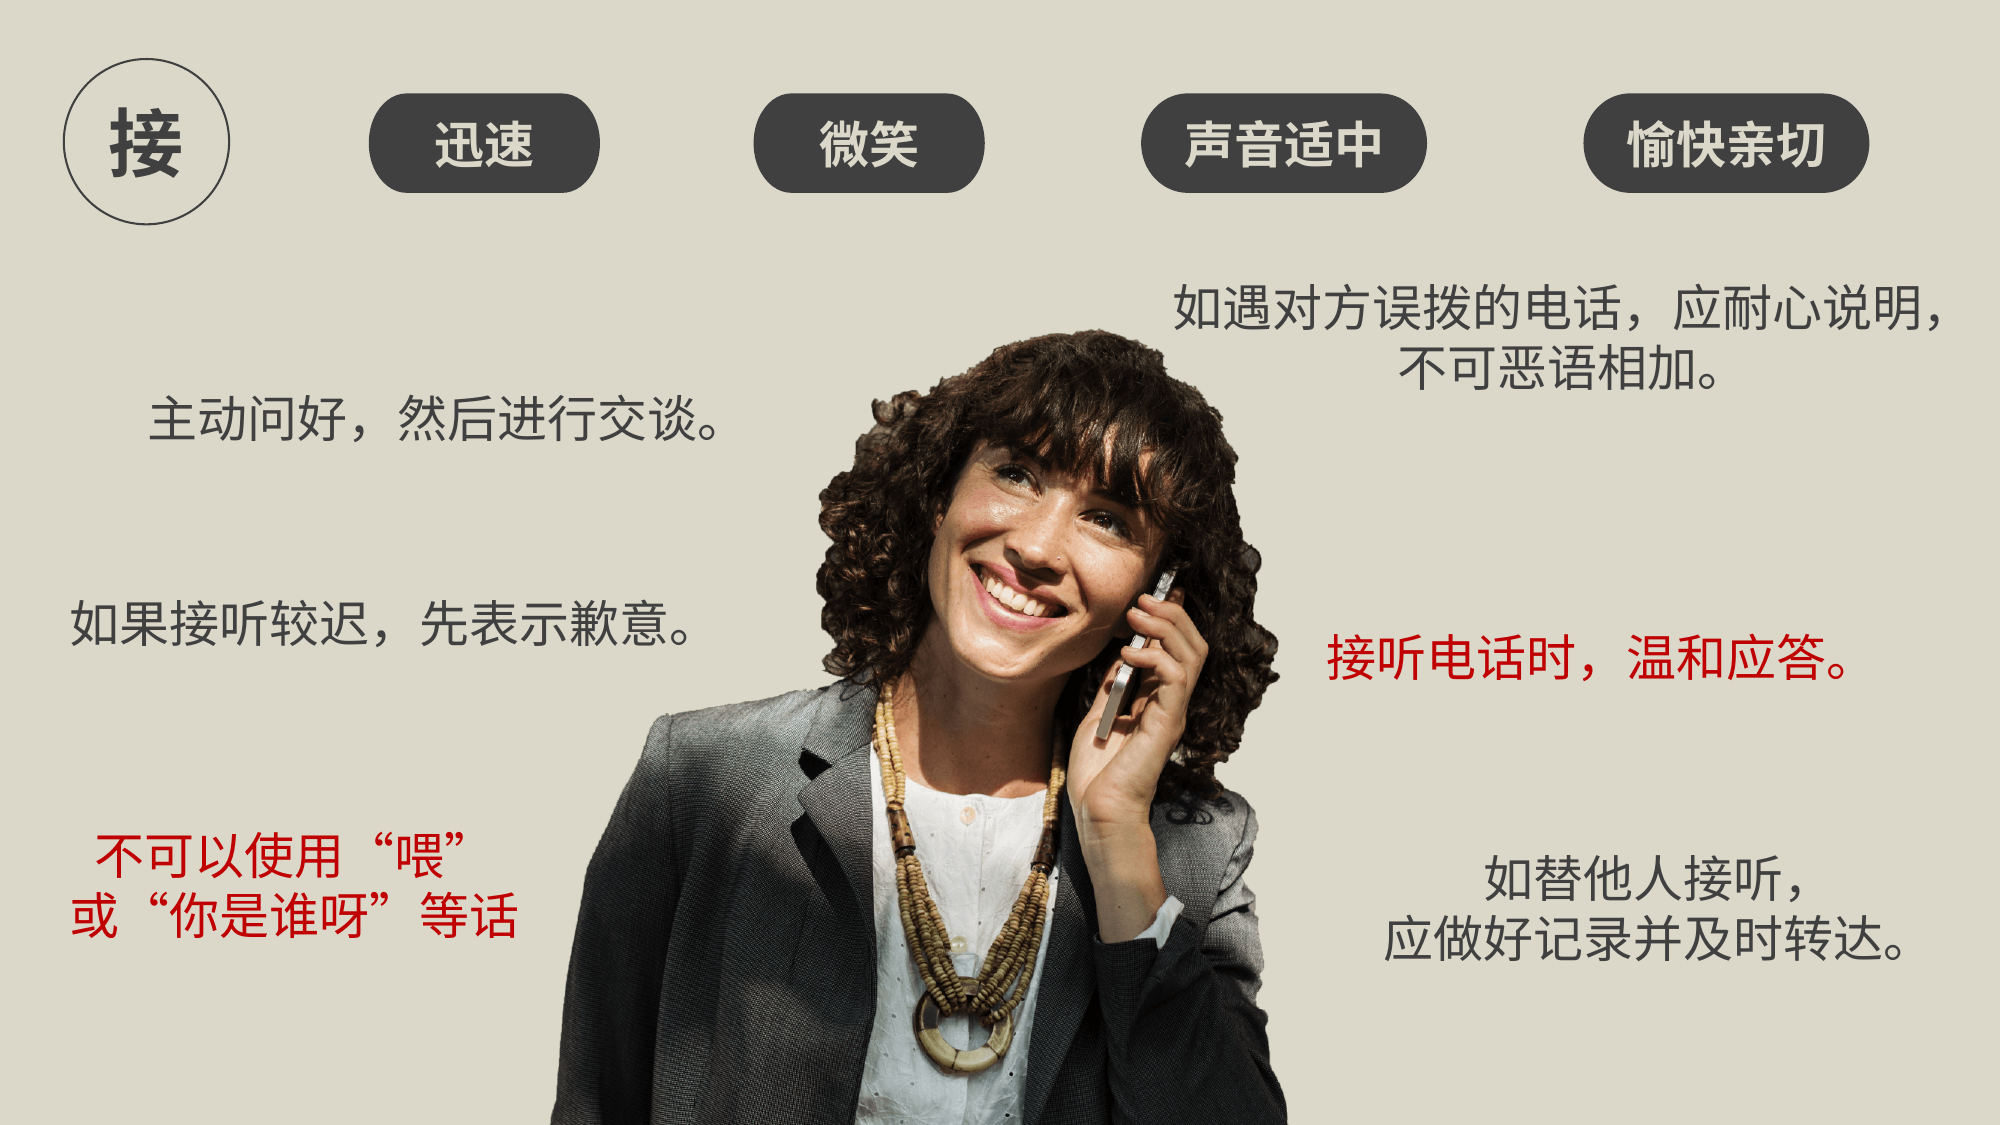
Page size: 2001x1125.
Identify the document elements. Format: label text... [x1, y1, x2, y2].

text_box 不可以使用“喂” 或“你是谁呀”等话 [54, 816, 478, 952]
picture [478, 294, 1338, 1125]
text_box 微笑 [753, 93, 985, 193]
text_box 接听电话时，温和应答。 [1338, 618, 1892, 694]
text_box 迅速 [368, 93, 600, 193]
text_box 如果接听较迟，先表示歉意。 [54, 584, 478, 660]
text_box 如遇对方误拨的电话，应耐心说明， 不可恶语相加。 [1157, 268, 1988, 404]
text_box 接 [62, 57, 231, 226]
text_box 如替他人接听， 应做好记录并及时转达。 [1368, 839, 1949, 975]
text_box 声音适中 [1141, 93, 1428, 193]
text_box 主动问好，然后进行交谈。 [132, 380, 478, 456]
text_box 愉快亲切 [1583, 93, 1870, 193]
